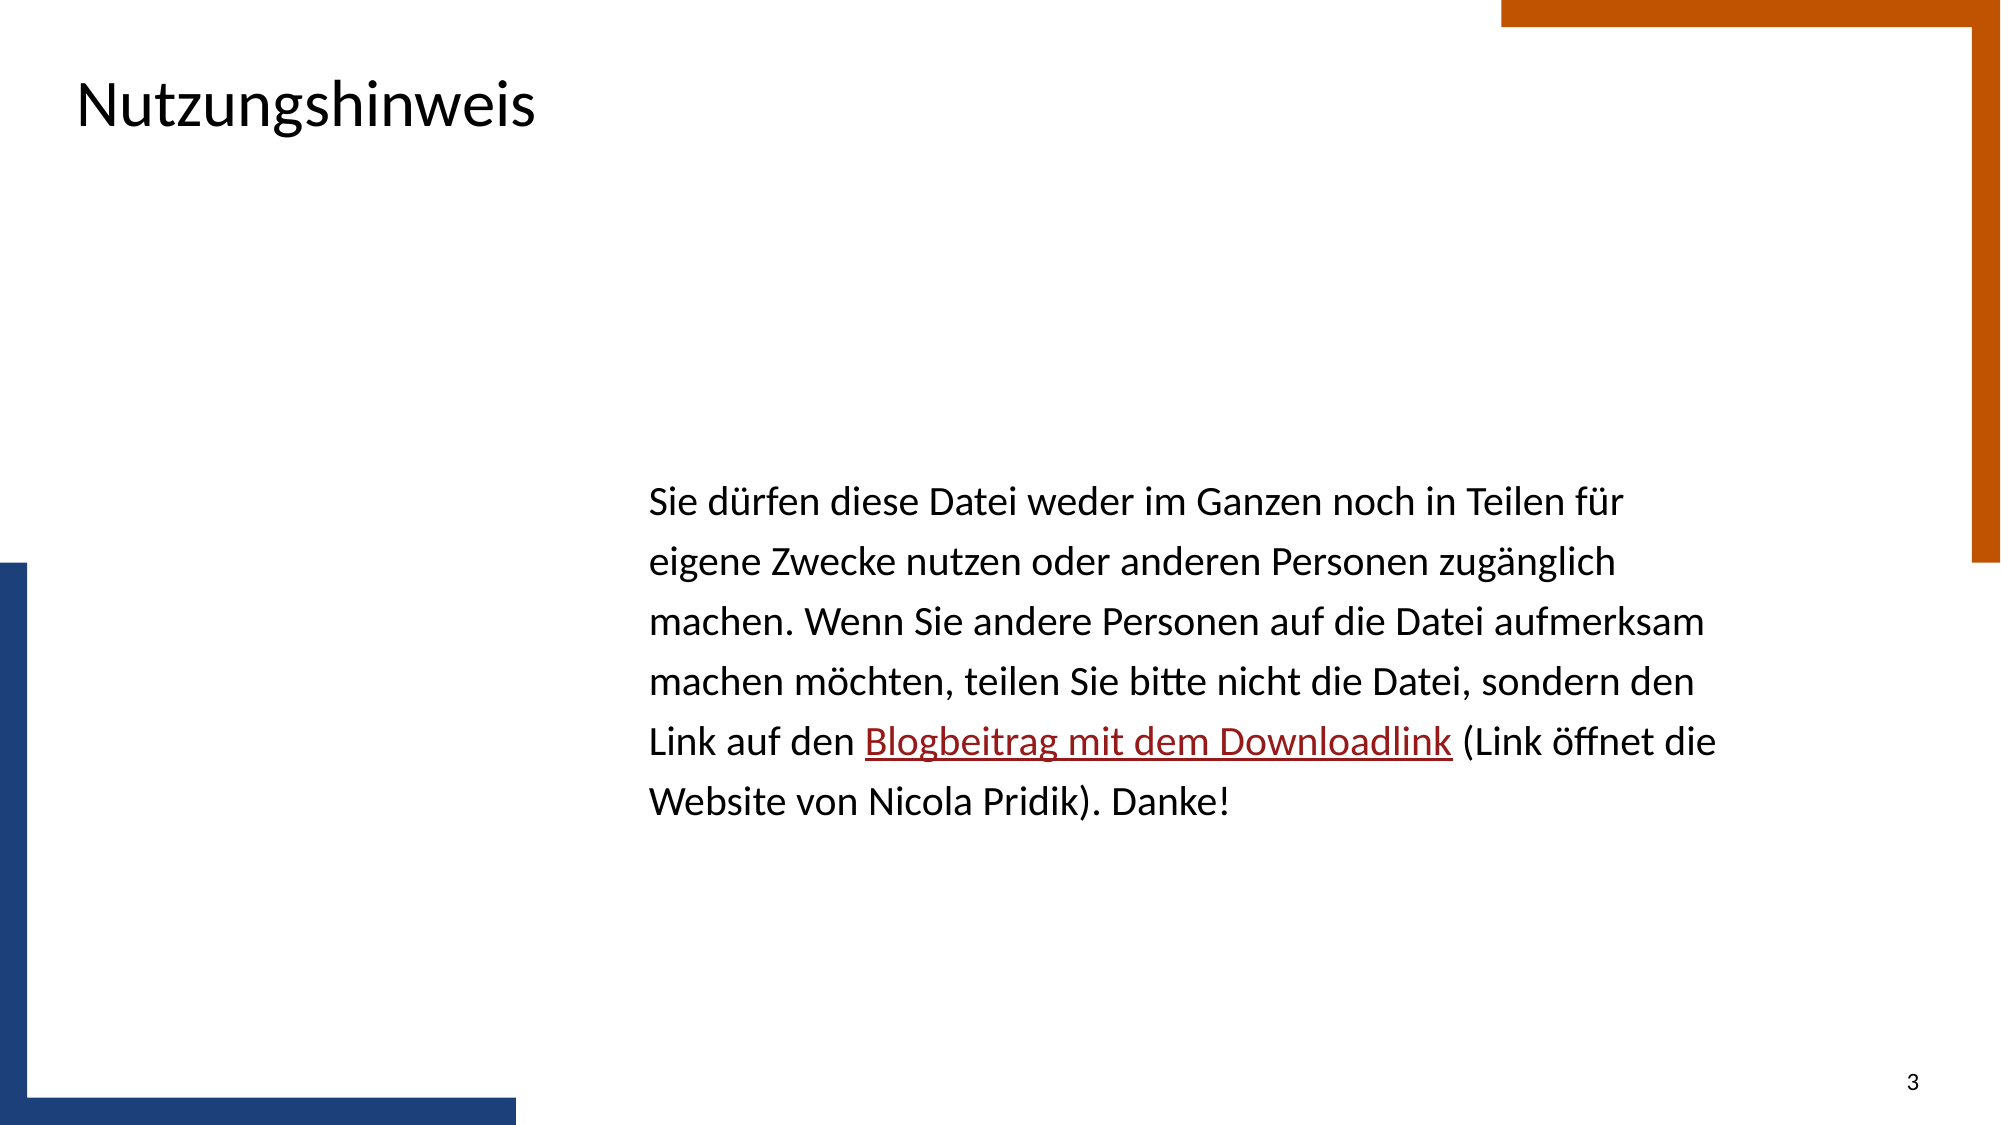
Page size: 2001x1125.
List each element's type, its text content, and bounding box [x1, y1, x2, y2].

title Nutzungshinweis [76, 59, 1922, 141]
list Sie dürfen diese Datei weder im Ganzen noch in Teilen für eigene Zwecke nutzen oder anderen Personen zugänglich machen. Wenn Sie andere Personen auf die Datei aufmerksam machen möchten, teilen Sie bitte nicht die Datei, sondern den Link auf den Blogbeitrag mit dem Downloadlink (Link öffnet die Website von Nicola Pridik). Danke! [648, 302, 1747, 985]
slide_number 3 [1482, 1065, 1920, 1096]
